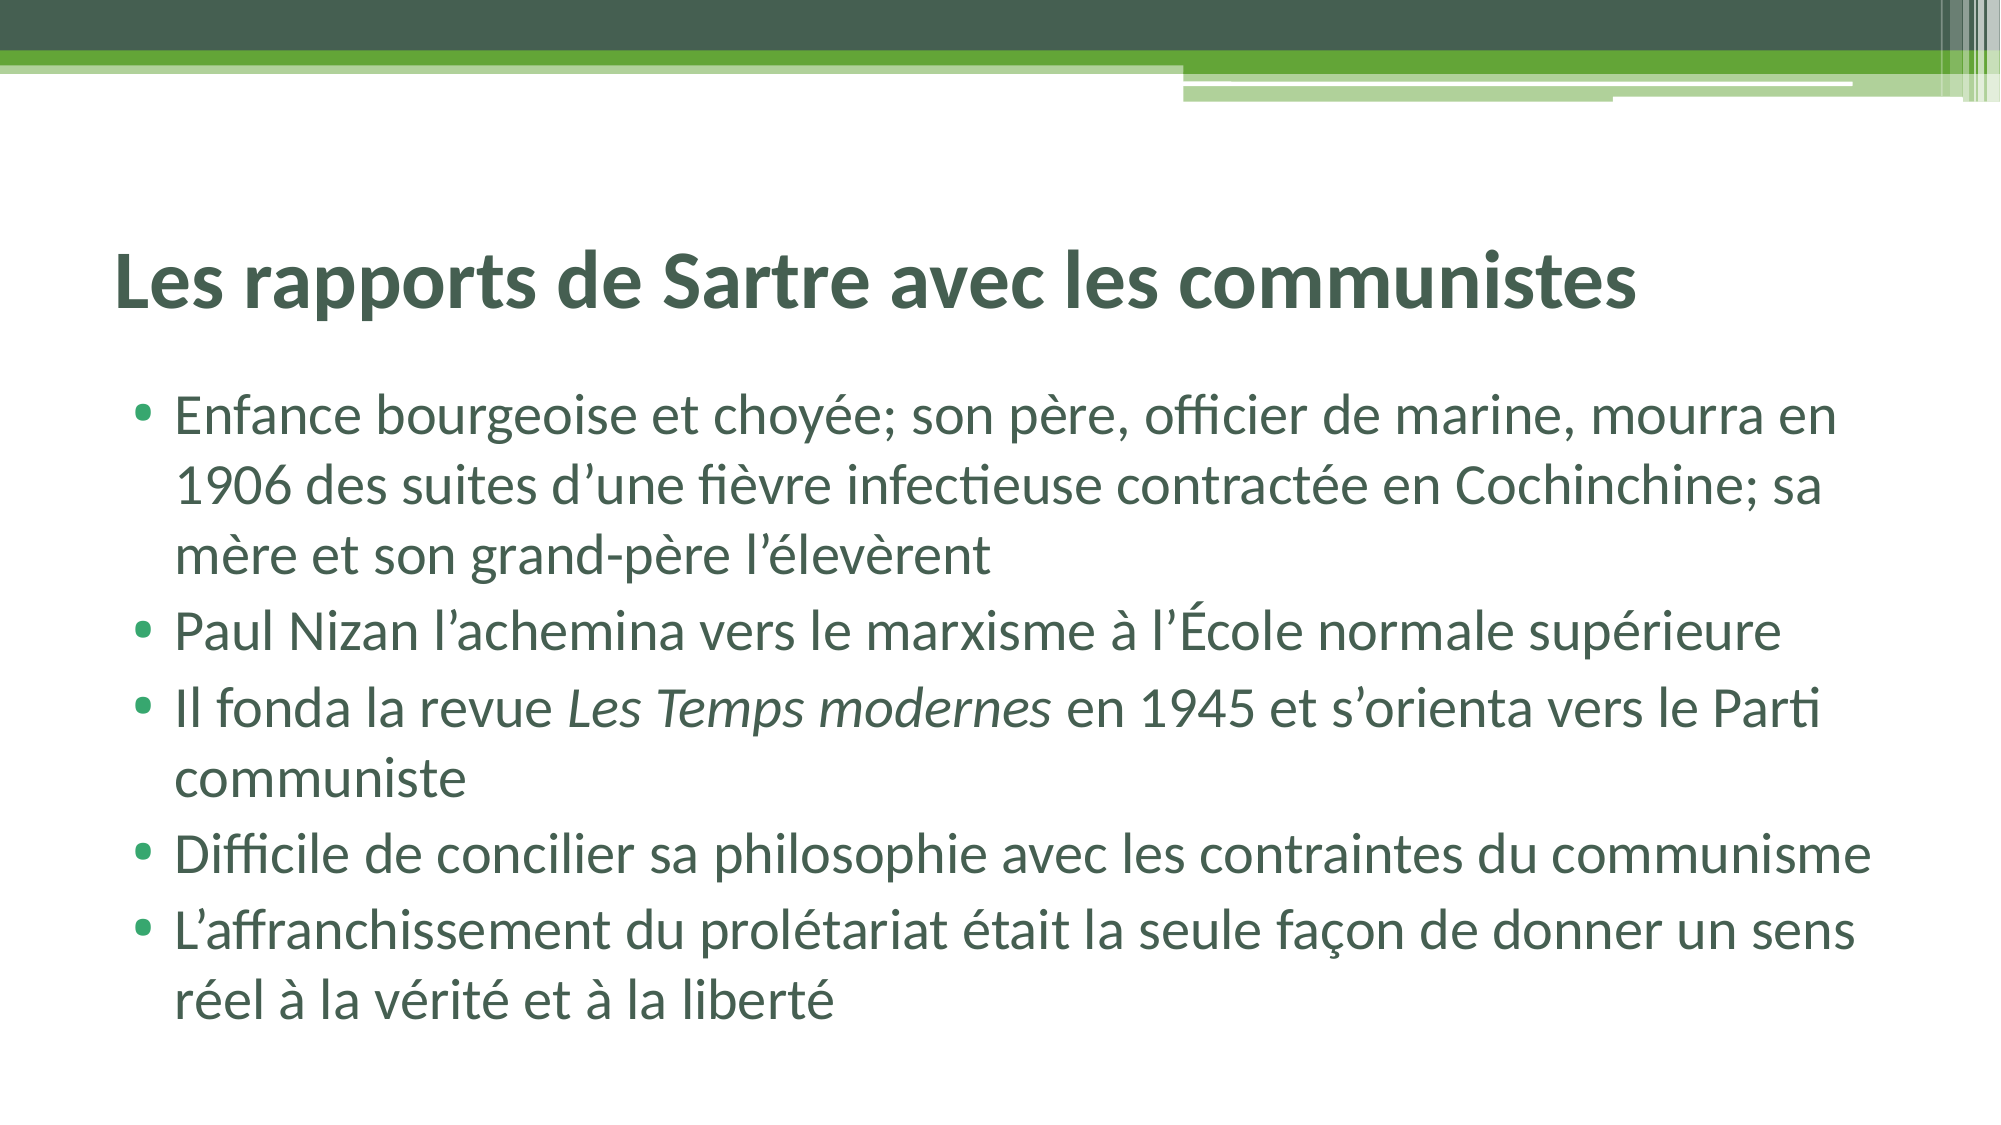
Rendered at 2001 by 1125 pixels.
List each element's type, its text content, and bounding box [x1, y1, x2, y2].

title Les rapports de Sartre avec les communistes [99, 187, 1900, 363]
list Enfance bourgeoise et choyée; son père, officier de marine, mourra en 1906 des suites d’une fièvre infectieuse contractée en Cochinchine; sa mère et son grand-père l’élevèrent Paul Nizan l’achemina vers le marxisme à l’École normale supérieure Il fonda la revue Les Temps modernes en 1945 et s’orienta vers le Parti communiste Difficile de concilier sa philosophie avec les contraintes du communisme L’affranchissement du prolétariat était la seule façon de donner un sens réel à la vérité et à la liberté [99, 368, 1900, 1079]
